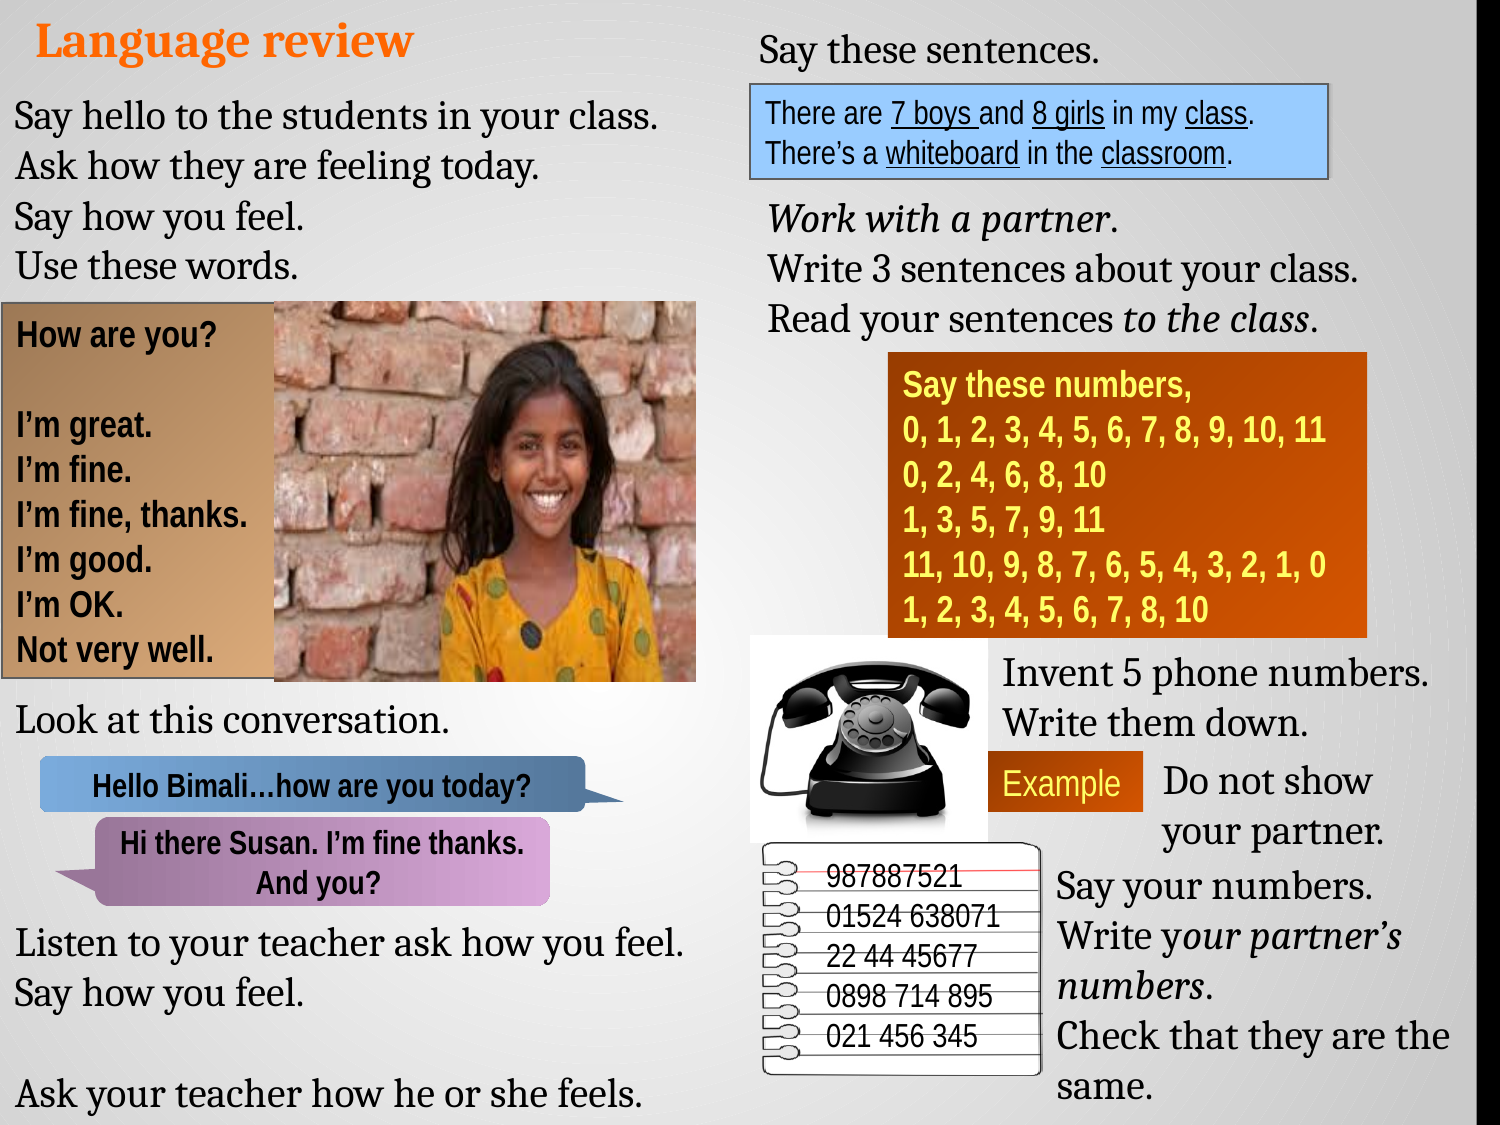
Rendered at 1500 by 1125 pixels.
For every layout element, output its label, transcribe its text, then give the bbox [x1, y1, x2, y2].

text_box Say these sentences. [745, 14, 1419, 80]
picture [274, 301, 696, 682]
text_box Invent 5 phone numbers. Write them down. [997, 636, 1474, 752]
text_box Example [997, 752, 1144, 812]
text_box Hi there Susan. I’m fine thanks. And you? [52, 815, 553, 907]
text_box Hello Bimali…how are you today? [37, 753, 626, 815]
text_box Work with a partner. Write 3 sentences about your class. Read your sentences to the class. [752, 183, 1456, 348]
text_box There are 7 boys and 8 girls in my class. There’s a whiteboard in the classroom. [750, 84, 1328, 179]
text_box Say your numbers. Write your partner’s numbers. Check that they are the same. [1042, 850, 1476, 1115]
text_box Say hello to the students in your class. Ask how they are feeling today. Say how you feel. Use these words. [0, 80, 750, 296]
text_box Do not show your partner. [1147, 745, 1473, 861]
text_box Listen to your teacher ask how you feel. Say how you feel. Ask your teacher how he or she feels. [0, 907, 750, 1123]
text_box How are you? I’m great. I’m fine. I’m fine, thanks. I’m good. I’m OK. Not very well. [1, 302, 273, 678]
text_box Say these numbers, 0, 1, 2, 3, 4, 5, 6, 7, 8, 9, 10, 11 0, 2, 4, 6, 8, 10 1, 3, 5, 7, 9, 11 11, 10, 9, 8, 7, 6, 5, 4, 3, 2, 1, 0 1, 2, 3, 4, 5, 6, 7, 8, 10 [887, 352, 1368, 636]
picture [749, 634, 1043, 1077]
text_box Look at this conversation. [0, 684, 509, 750]
text_box Language review [0, 0, 450, 75]
